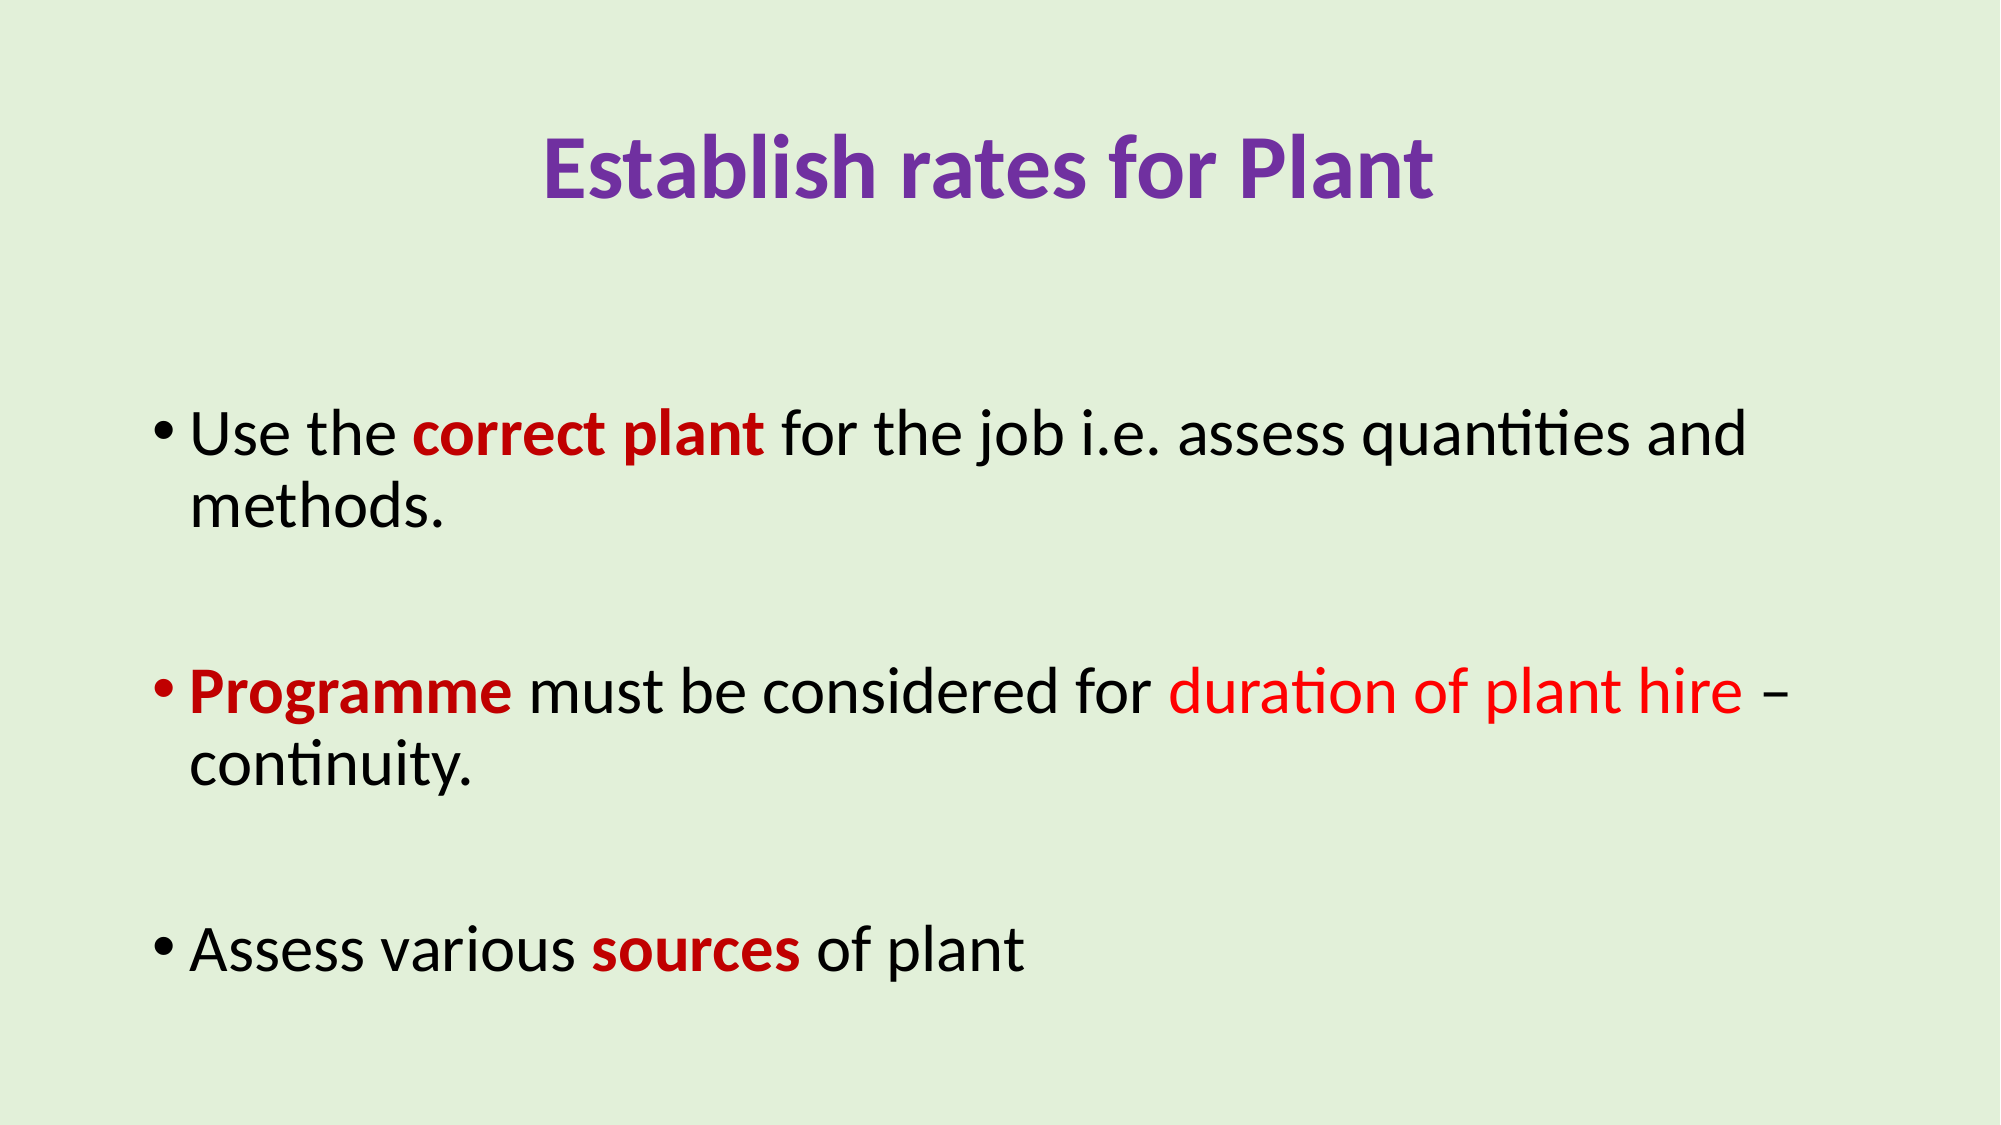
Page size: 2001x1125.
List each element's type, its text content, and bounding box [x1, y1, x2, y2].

title Establish rates for Plant [137, 59, 1863, 278]
list Use the correct plant for the job i.e. assess quantities and methods. Programme must be considered for duration of plant hire –continuity. Assess various sources of plant [137, 299, 1863, 1014]
